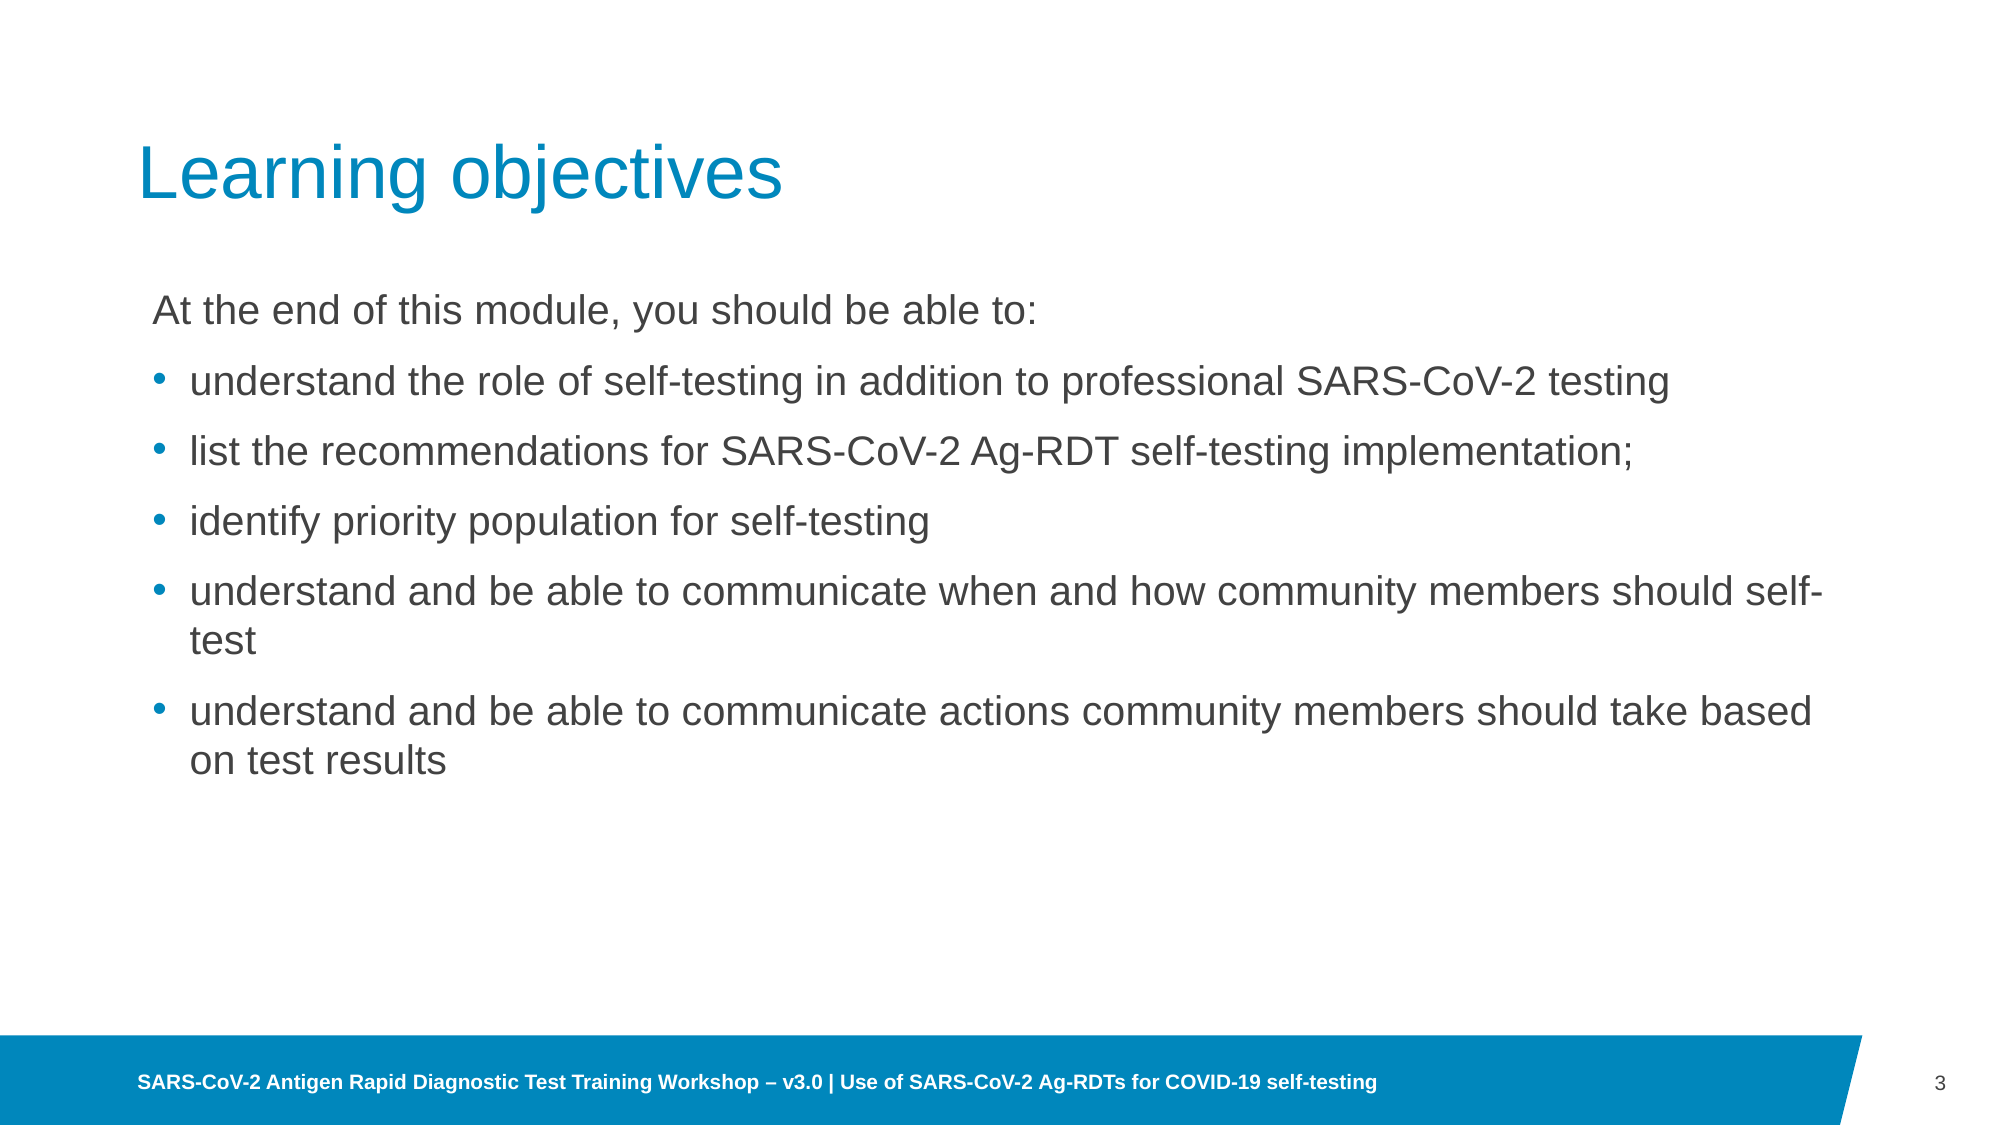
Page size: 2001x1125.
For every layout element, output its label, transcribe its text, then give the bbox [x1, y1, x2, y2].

slide_number 3 [1862, 1035, 1947, 1125]
title Learning objectives [137, 59, 1863, 215]
list At the end of this module, you should be able to: understand the role of self-testing in addition to professional SARS-CoV-2 testing list the recommendations for SARS-CoV-2 Ag-RDT self-testing implementation; identify priority population for self-testing understand and be able to communicate when and how community members should self-test understand and be able to communicate actions community members should take based on test results [137, 276, 1863, 1005]
footer SARS-CoV-2 Antigen Rapid Diagnostic Test Training Workshop – v3.0 | Use of SARS-CoV-2 Ag-RDTs for COVID-19 self-testing [137, 1039, 1392, 1122]
